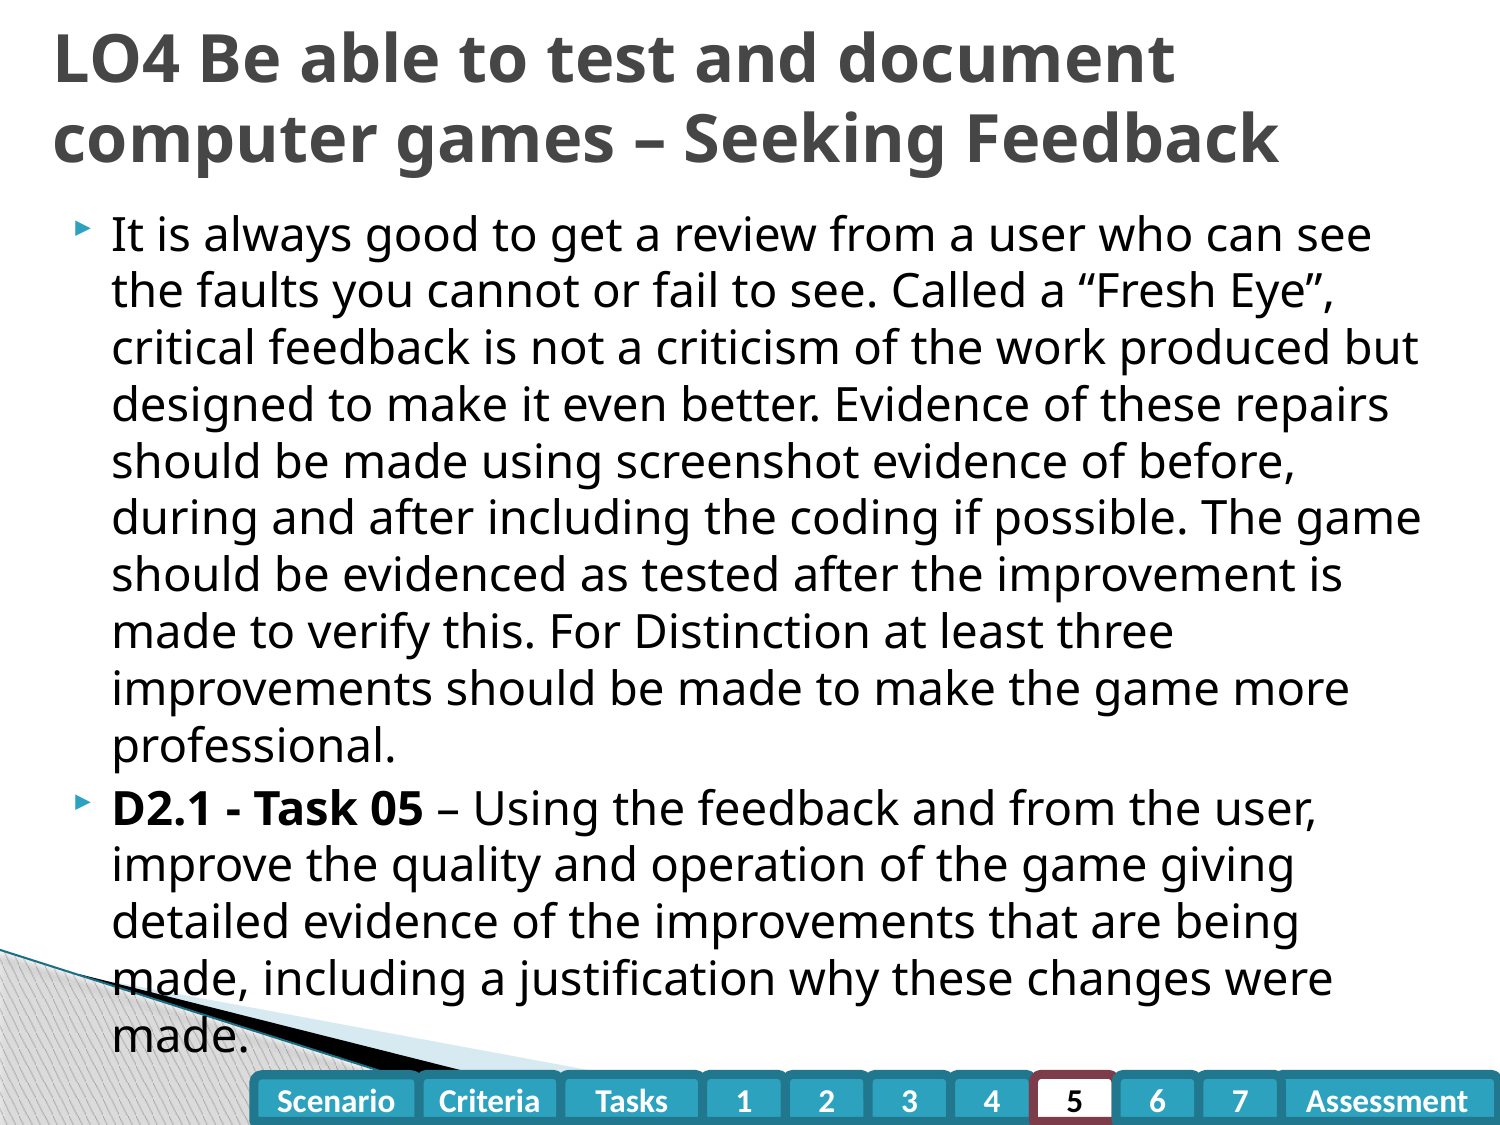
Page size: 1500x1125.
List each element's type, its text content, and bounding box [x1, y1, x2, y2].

text_box 6 [1111, 1069, 1198, 1125]
list It is always good to get a review from a user who can see the faults you cannot or fail to see. Called a “Fresh Eye”, critical feedback is not a criticism of the work produced but designed to make it even better. Evidence of these repairs should be made using screenshot evidence of before, during and after including the coding if possible. The game should be evidenced as tested after the improvement is made to verify this. For Distinction at least three improvements should be made to make the game more professional. D2.1 - Task 05 – Using the feedback and from the user, improve the quality and operation of the game giving detailed evidence of the improvements that are being made, including a justification why these changes were made. [41, 196, 1465, 1071]
title LO4 Be able to test and document computer games – Seeking Feedback [37, 19, 1471, 173]
text_box 3 [863, 1069, 950, 1125]
text_box Scenario [249, 1070, 419, 1125]
text_box Criteria [414, 1069, 560, 1125]
text_box 5 [1028, 1069, 1116, 1125]
text_box 2 [780, 1069, 868, 1125]
text_box Assessment [1279, 1069, 1500, 1125]
text_box 4 [946, 1069, 1033, 1125]
text_box 7 [1194, 1069, 1287, 1125]
text_box Tasks [556, 1069, 702, 1125]
text_box 1 [698, 1069, 785, 1125]
